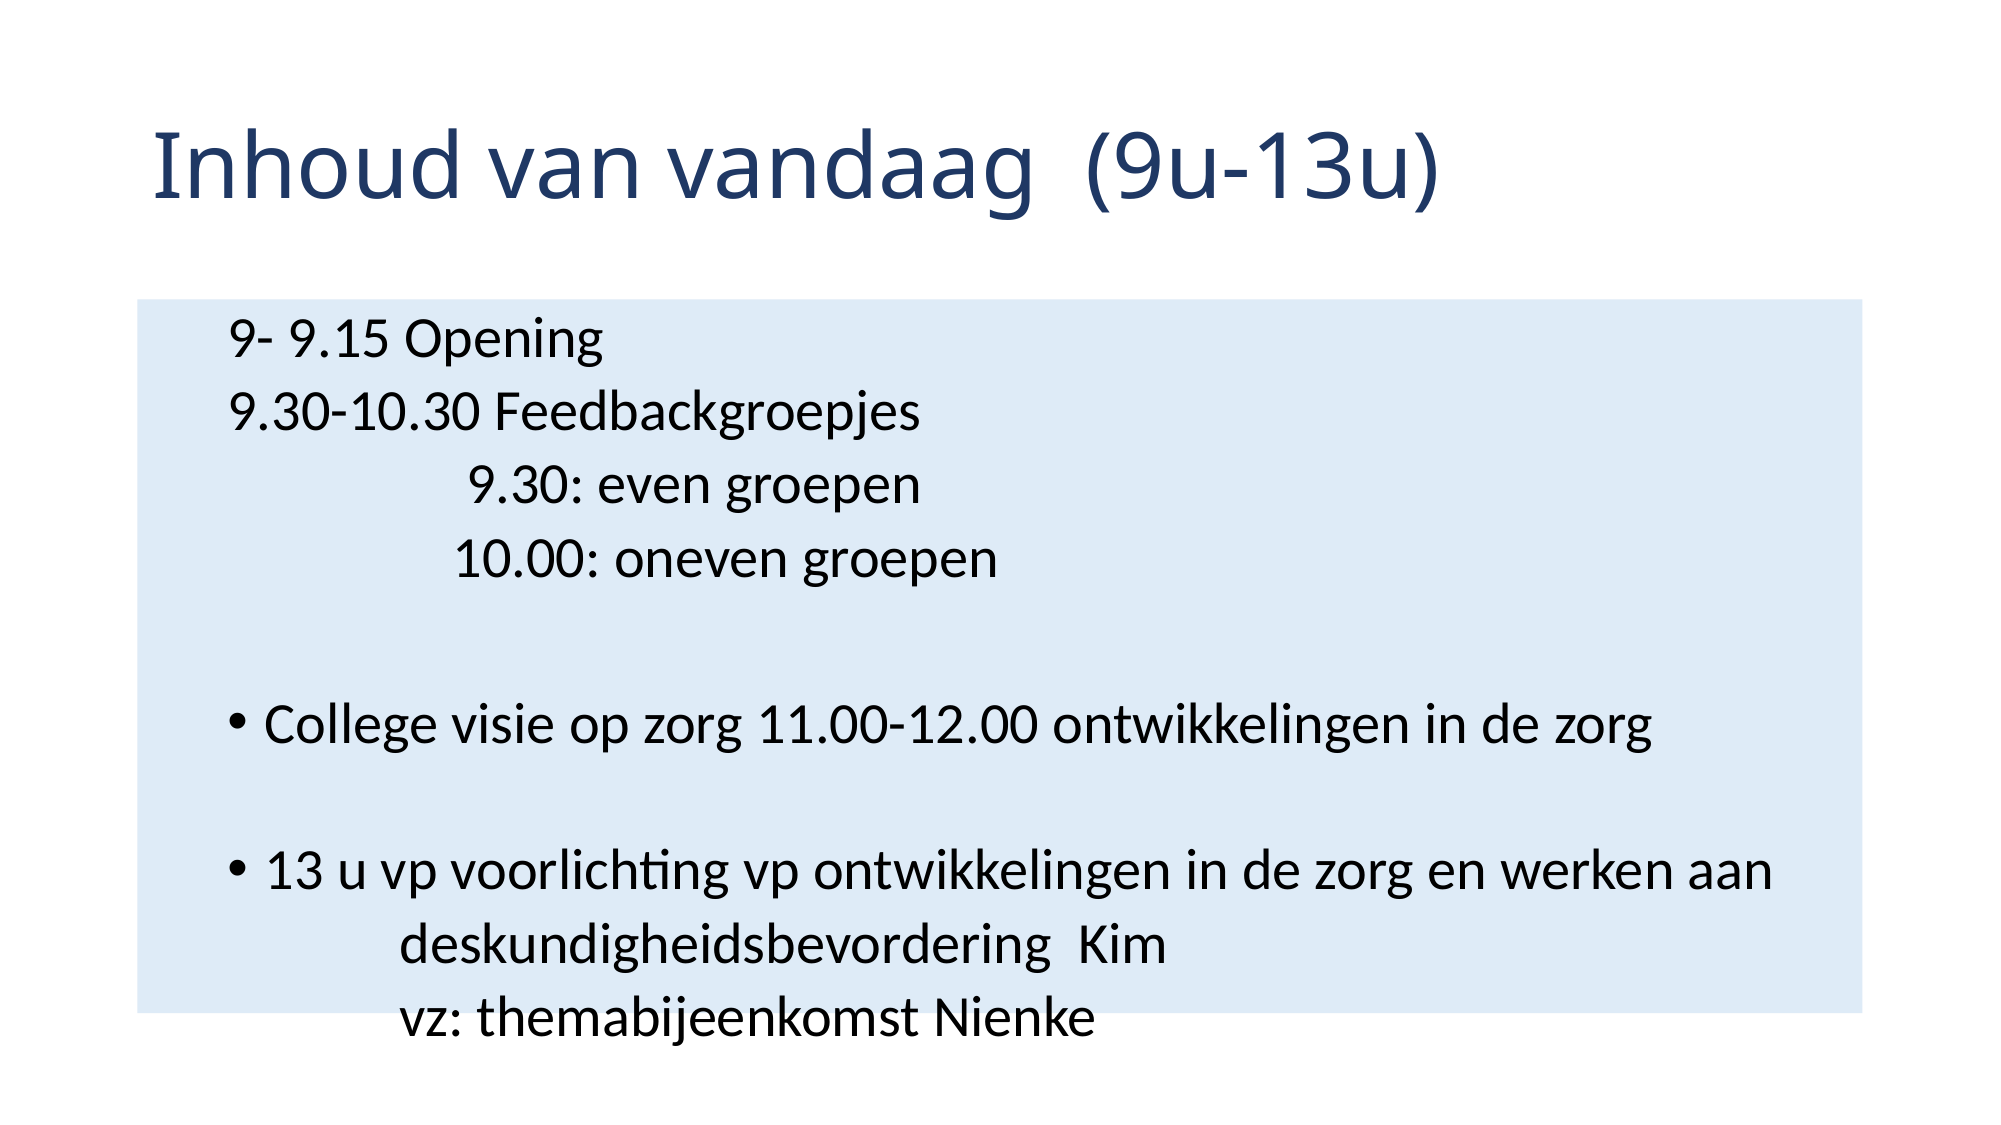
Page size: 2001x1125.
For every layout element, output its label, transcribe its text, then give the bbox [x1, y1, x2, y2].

title Inhoud van vandaag (9u-13u) [137, 59, 1863, 278]
list 9- 9.15 Opening 9.30-10.30 Feedbackgroepjes 9.30: even groepen 10.00: oneven groepen College visie op zorg 11.00-12.00 ontwikkelingen in de zorg 13 u vp voorlichting vp ontwikkelingen in de zorg en werken aan deskundigheidsbevordering Kim vz: themabijeenkomst Nienke [137, 299, 1863, 1014]
